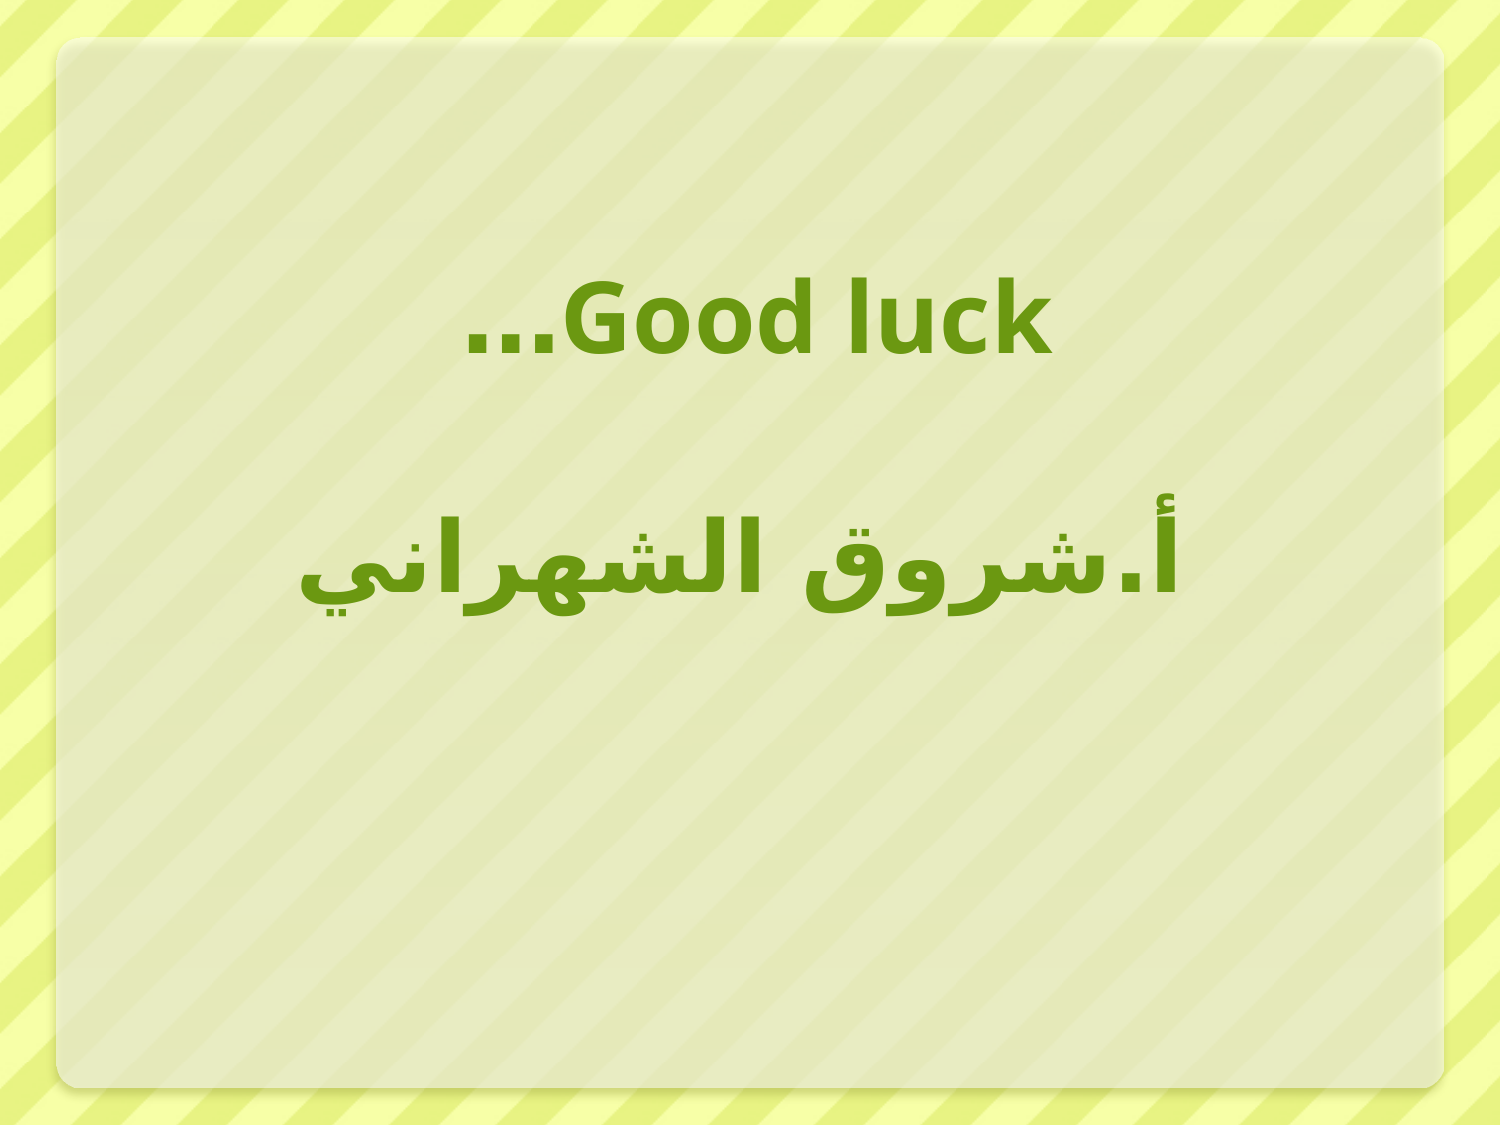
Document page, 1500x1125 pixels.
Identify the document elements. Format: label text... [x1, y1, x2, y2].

title Good luck… أ.شروق الشهراني [64, 243, 1415, 858]
